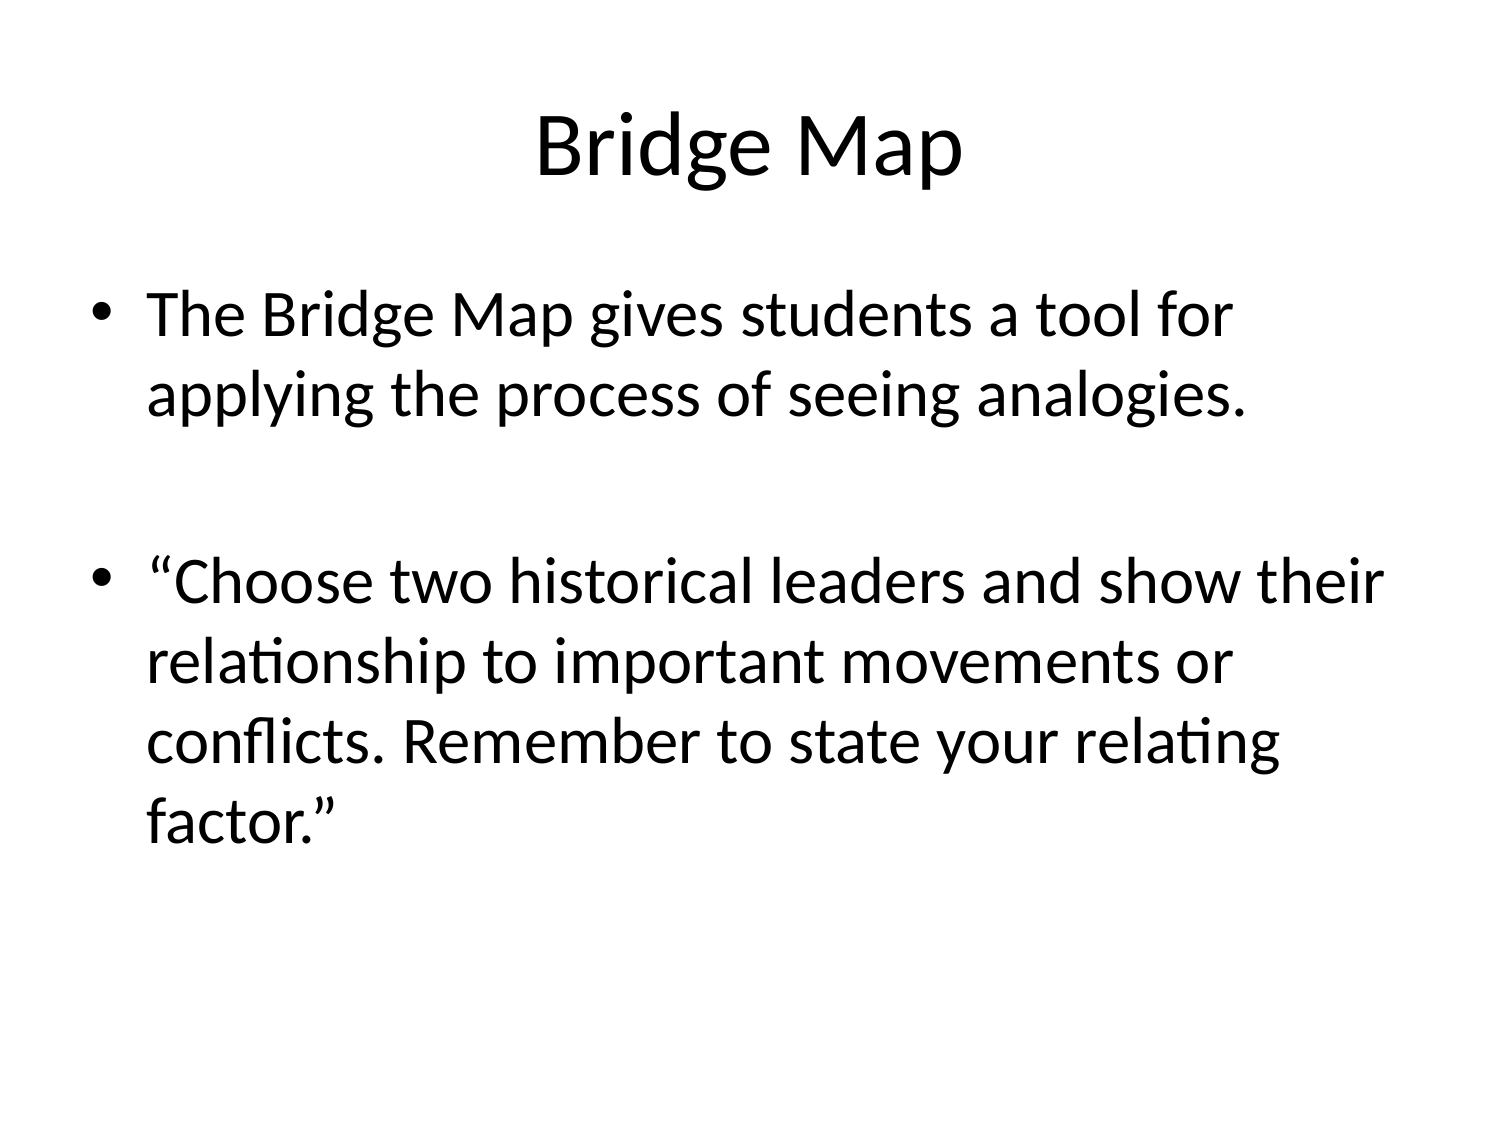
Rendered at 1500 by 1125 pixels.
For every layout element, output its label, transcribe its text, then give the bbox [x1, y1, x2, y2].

title Bridge Map [75, 45, 1425, 233]
list The Bridge Map gives students a tool for applying the process of seeing analogies. “Choose two historical leaders and show their relationship to important movements or conflicts. Remember to state your relating factor.” [75, 262, 1425, 1005]
